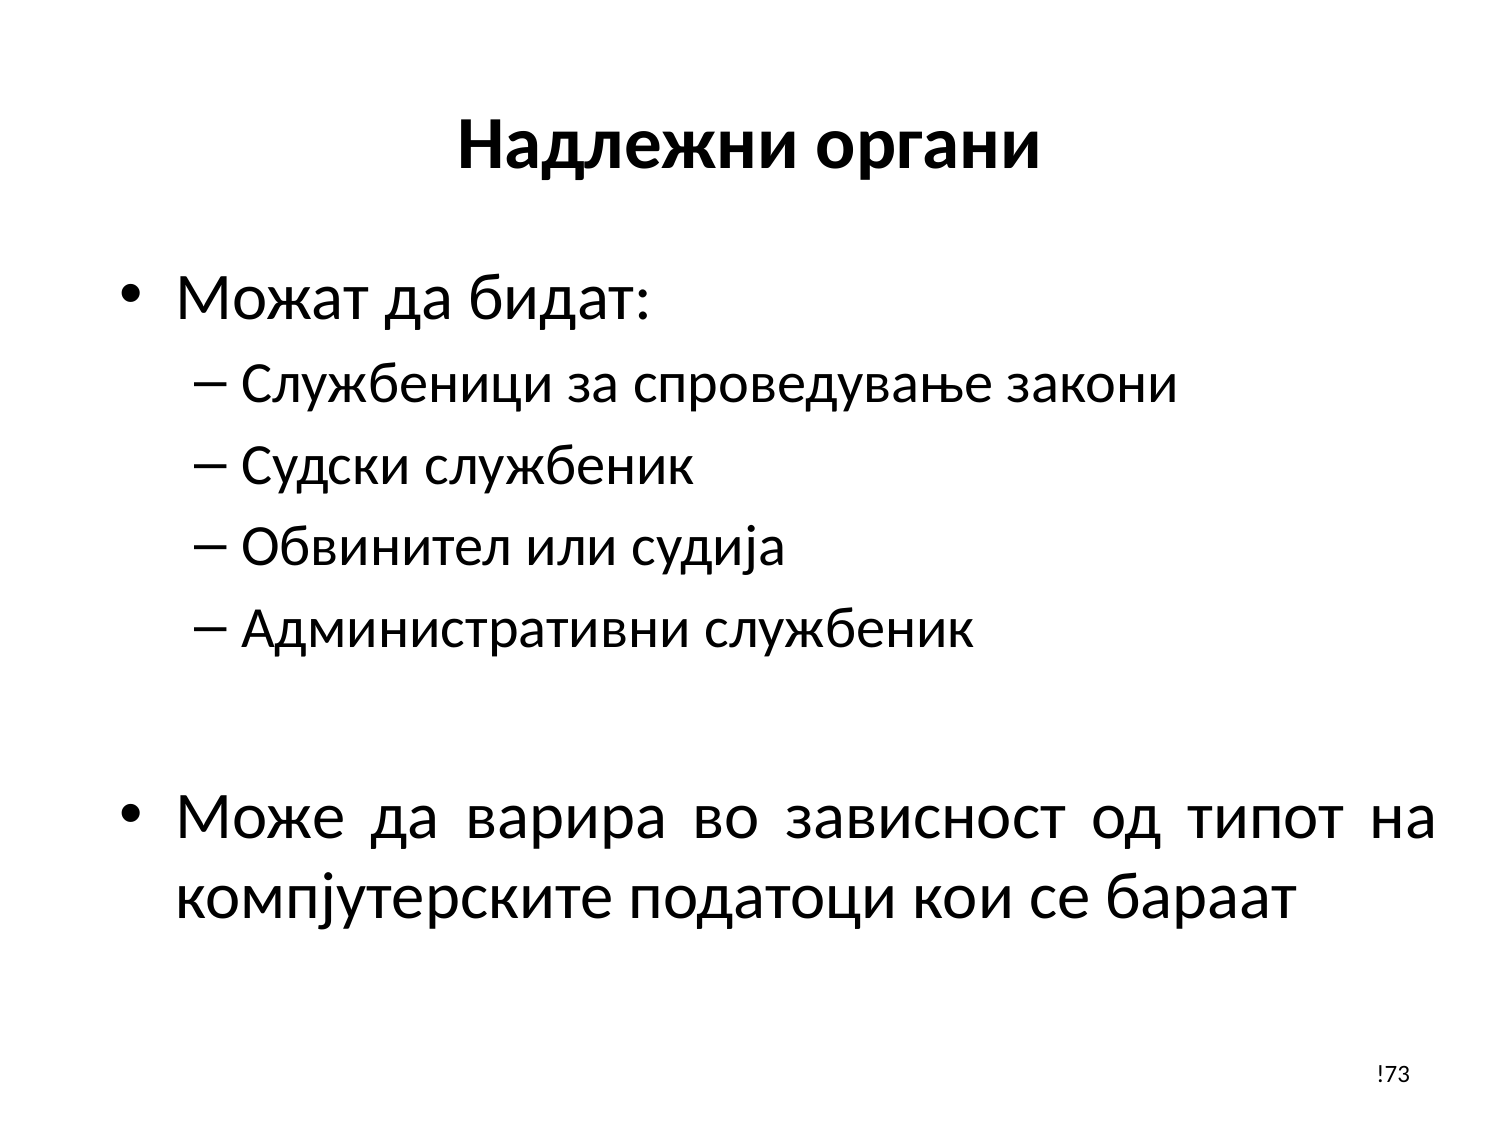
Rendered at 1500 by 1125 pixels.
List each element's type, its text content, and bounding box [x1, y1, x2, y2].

list Можат да бидат: Службеници за спроведување закони Судски службеник Обвинител или судија Административни службеник Може да варира во зависност од типот на компјутерските податоци кои се бараат [103, 244, 1455, 988]
slide_number !73 [1074, 1042, 1425, 1103]
title Надлежни органи [74, 44, 1426, 233]
